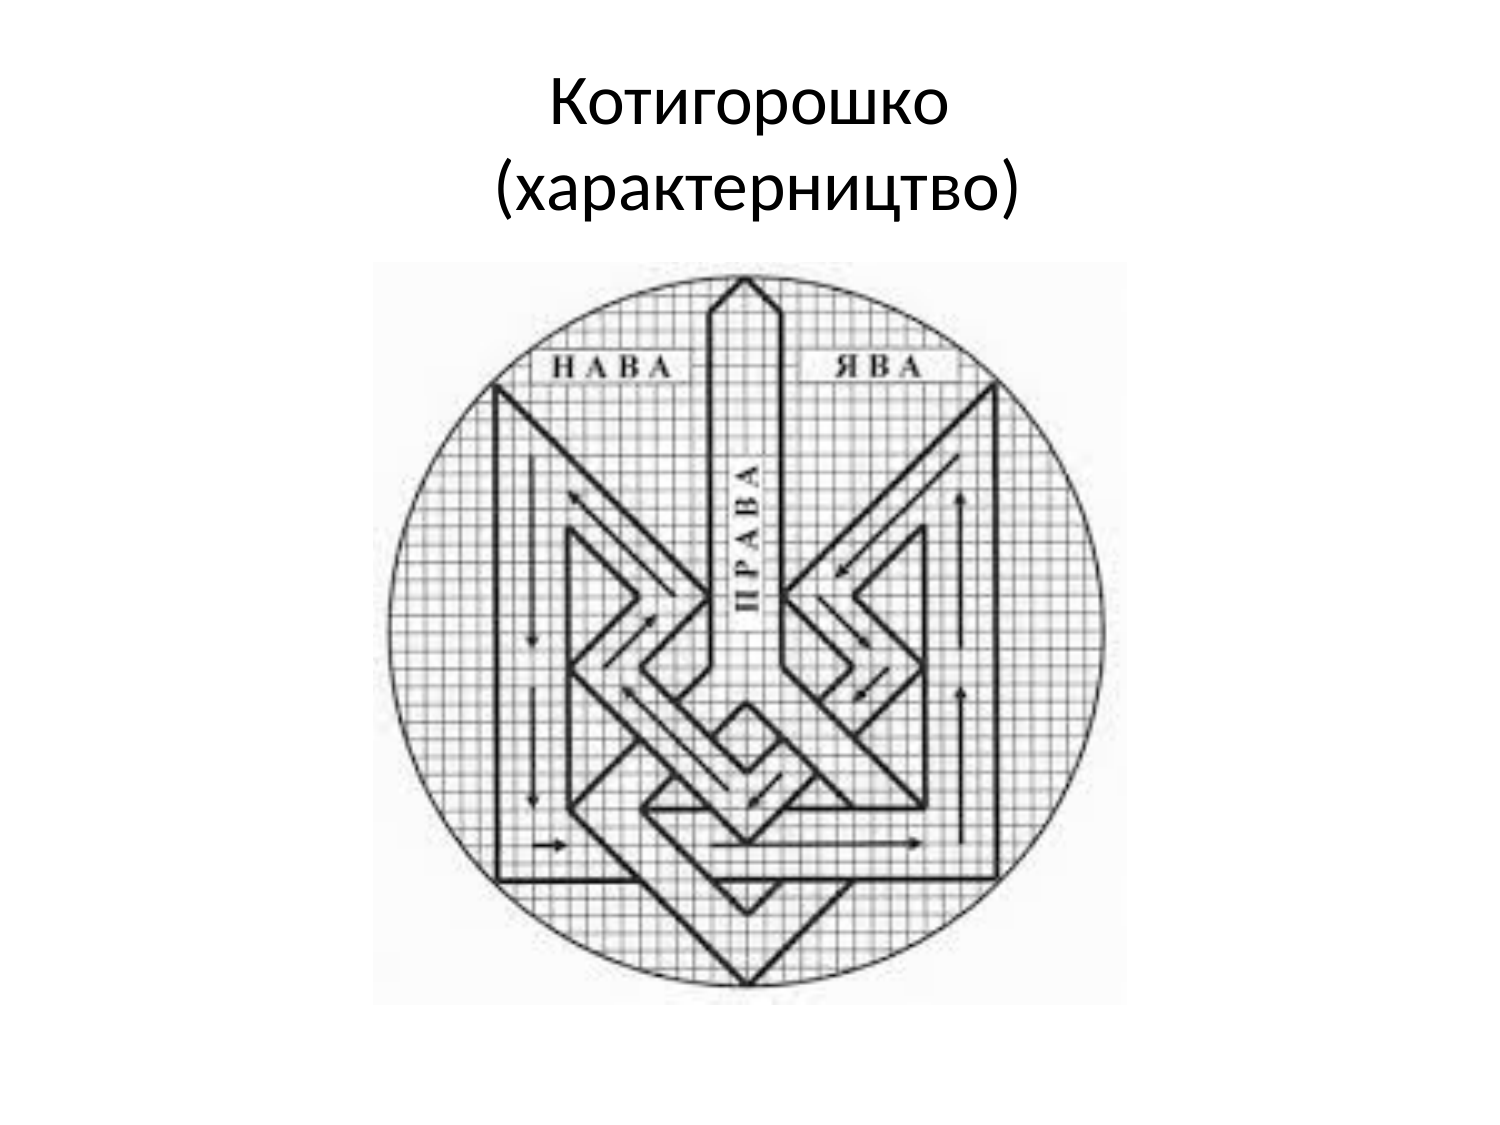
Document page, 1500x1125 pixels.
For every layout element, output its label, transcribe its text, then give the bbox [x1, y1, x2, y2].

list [74, 262, 1426, 1006]
title Котигорошко (характерництво) [75, 45, 1425, 233]
